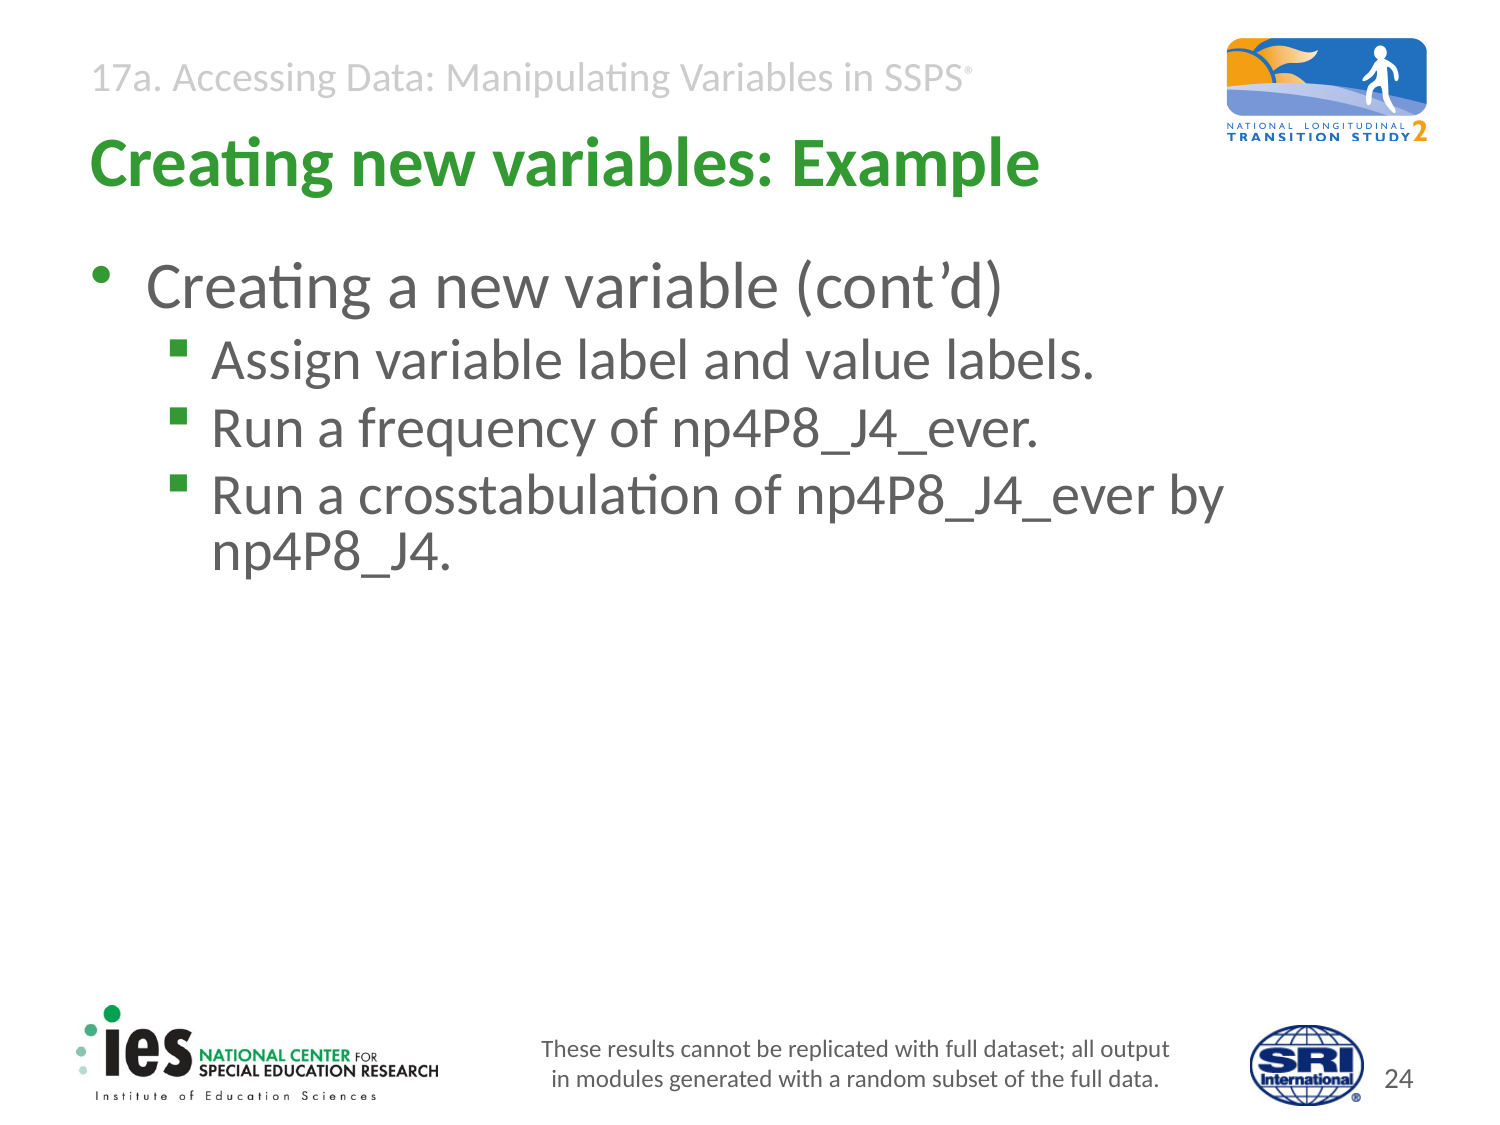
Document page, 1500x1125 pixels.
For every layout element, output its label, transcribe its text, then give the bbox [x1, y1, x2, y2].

picture [76, 1005, 438, 1100]
title Creating new variables: Example [74, 90, 1426, 226]
slide_number 23 [1324, 1051, 1429, 1125]
picture [1250, 1025, 1364, 1106]
list Creating a new variable (cont’d) Assign variable label and value labels. Run a frequency of np4P8_J4_ever. Run a crosstabulation of np4P8_J4_ever by np4P8_J4. [74, 243, 1426, 987]
footer These results cannot be replicated with full dataset; all output in modules generated with a random subset of the full data. [437, 1024, 1276, 1104]
